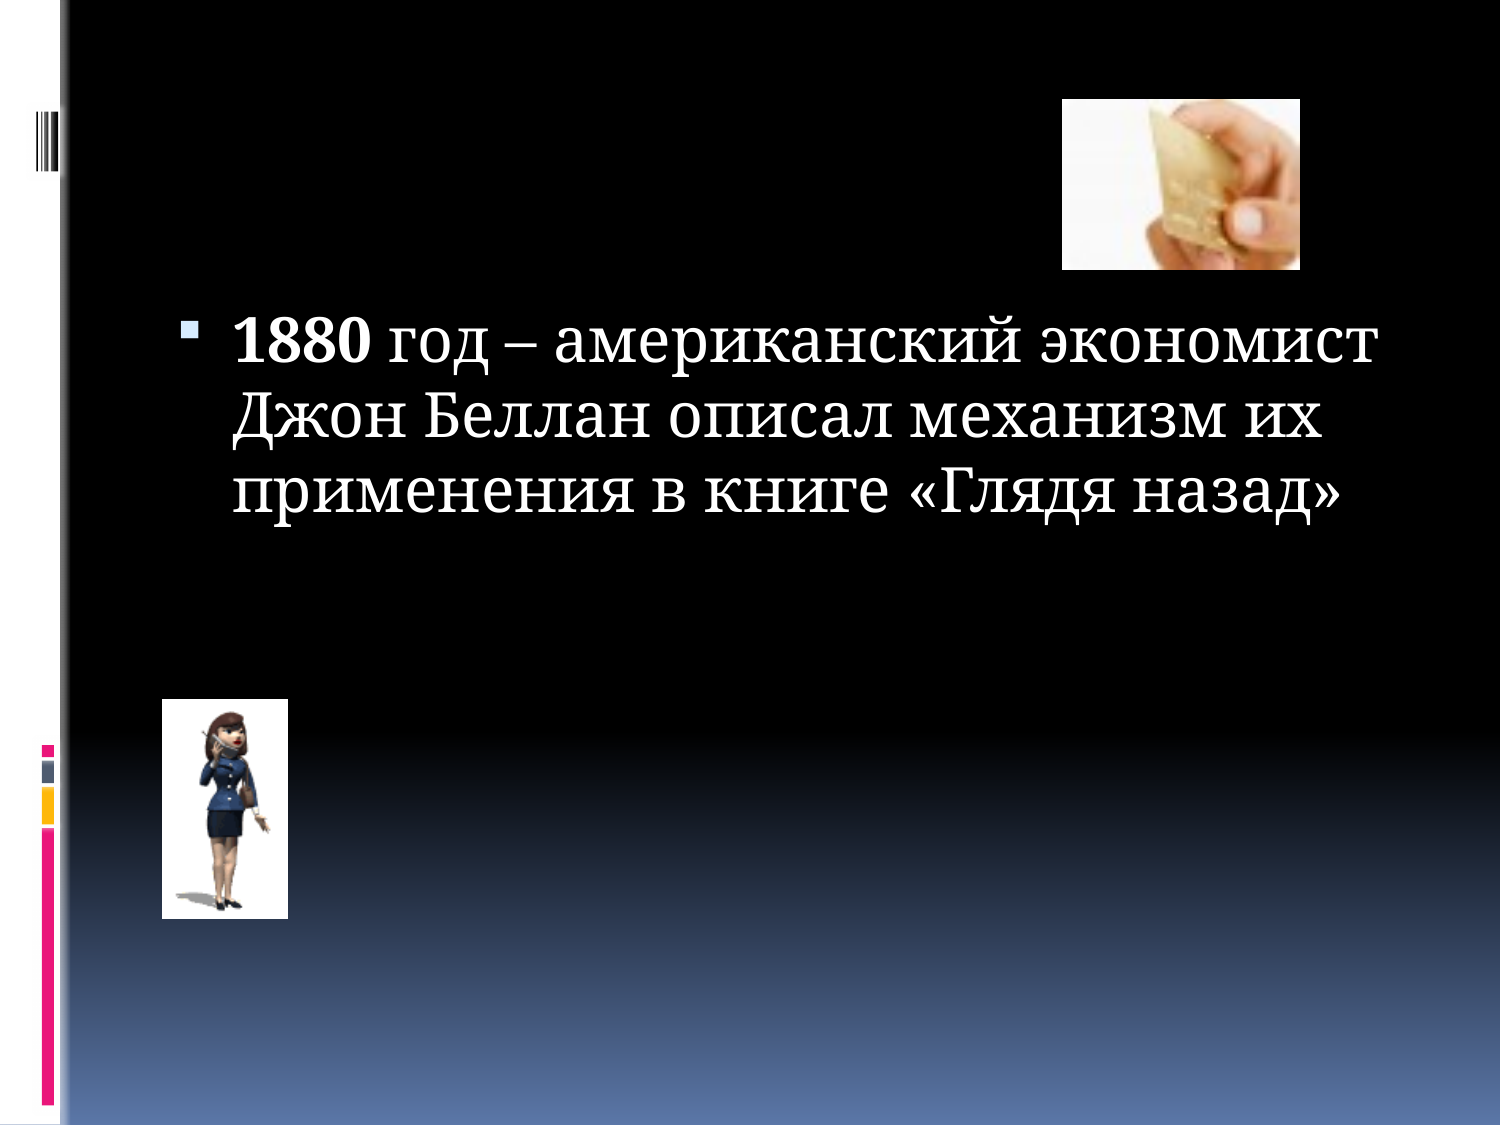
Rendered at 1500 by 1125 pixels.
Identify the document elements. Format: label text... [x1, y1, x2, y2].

picture [162, 699, 288, 920]
list 1880 год – американский экономист Джон Беллан описал механизм их применения в книге «Глядя назад» [150, 292, 1425, 1043]
picture [1062, 99, 1300, 270]
